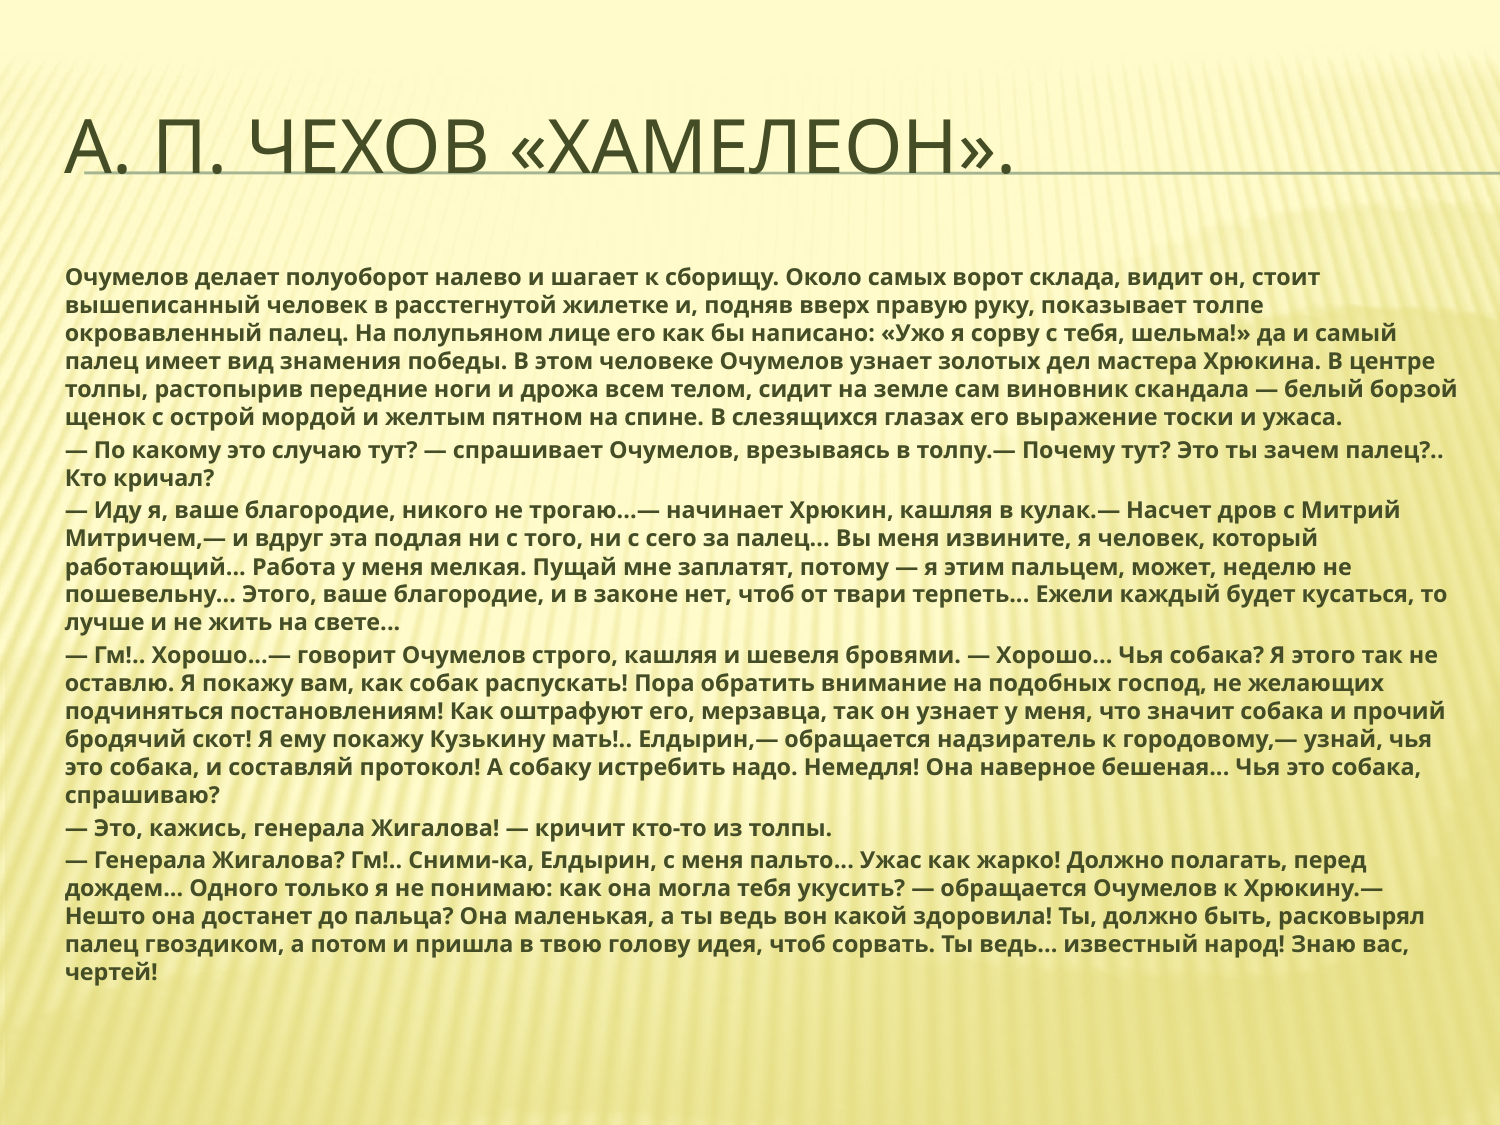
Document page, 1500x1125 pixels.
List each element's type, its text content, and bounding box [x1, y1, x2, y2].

title А. П. Чехов «Хамелеон». [50, 75, 1475, 213]
list Очумелов делает полуоборот налево и шагает к сборищу. Около самых ворот склада, видит он, стоит вышеписанный человек в расстегнутой жилетке и, подняв вверх правую руку, показывает толпе окровавленный палец. На полупьяном лице его как бы написано: «Ужо я сорву с тебя, шельма!» да и самый палец имеет вид знамения победы. В этом человеке Очумелов узнает золотых дел мастера Хрюкина. В центре толпы, растопырив передние ноги и дрожа всем телом, сидит на земле сам виновник скандала — белый борзой щенок с острой мордой и желтым пятном на спине. В слезящихся глазах его выражение тоски и ужаса. — По какому это случаю тут? — спрашивает Очумелов, врезываясь в толпу.— Почему тут? Это ты зачем палец?.. Кто кричал? — Иду я, ваше благородие, никого не трогаю...— начинает Хрюкин, кашляя в кулак.— Насчет дров с Митрий Митричем,— и вдруг эта подлая ни с того, ни с сего за палец... Вы меня извините, я человек, который работающий... Работа у меня мелкая. Пущай мне заплатят, потому — я этим пальцем, может, неделю не пошевельну... Этого, ваше благородие, и в законе нет, чтоб от твари терпеть... Ежели каждый будет кусаться, то лучше и не жить на свете... — Гм!.. Хорошо...— говорит Очумелов строго, кашляя и шевеля бровями. — Хорошо... Чья собака? Я этого так не оставлю. Я покажу вам, как собак распускать! Пора обратить внимание на подобных господ, не желающих подчиняться постановлениям! Как оштрафуют его, мерзавца, так он узнает у меня, что значит собака и прочий бродячий скот! Я ему покажу Кузькину мать!.. Елдырин,— обращается надзиратель к городовому,— узнай, чья это собака, и составляй протокол! А собаку истребить надо. Немедля! Она наверное бешеная... Чья это собака, спрашиваю? — Это, кажись, генерала Жигалова! — кричит кто-то из толпы. — Генерала Жигалова? Гм!.. Сними-ка, Елдырин, с меня пальто... Ужас как жарко! Должно полагать, перед дождем... Одного только я не понимаю: как она могла тебя укусить? — обращается Очумелов к Хрюкину.— Нешто она достанет до пальца? Она маленькая, а ты ведь вон какой здоровила! Ты, должно быть, расковырял палец гвоздиком, а потом и пришла в твою голову идея, чтоб сорвать. Ты ведь... известный народ! Знаю вас, чертей! [50, 254, 1475, 998]
